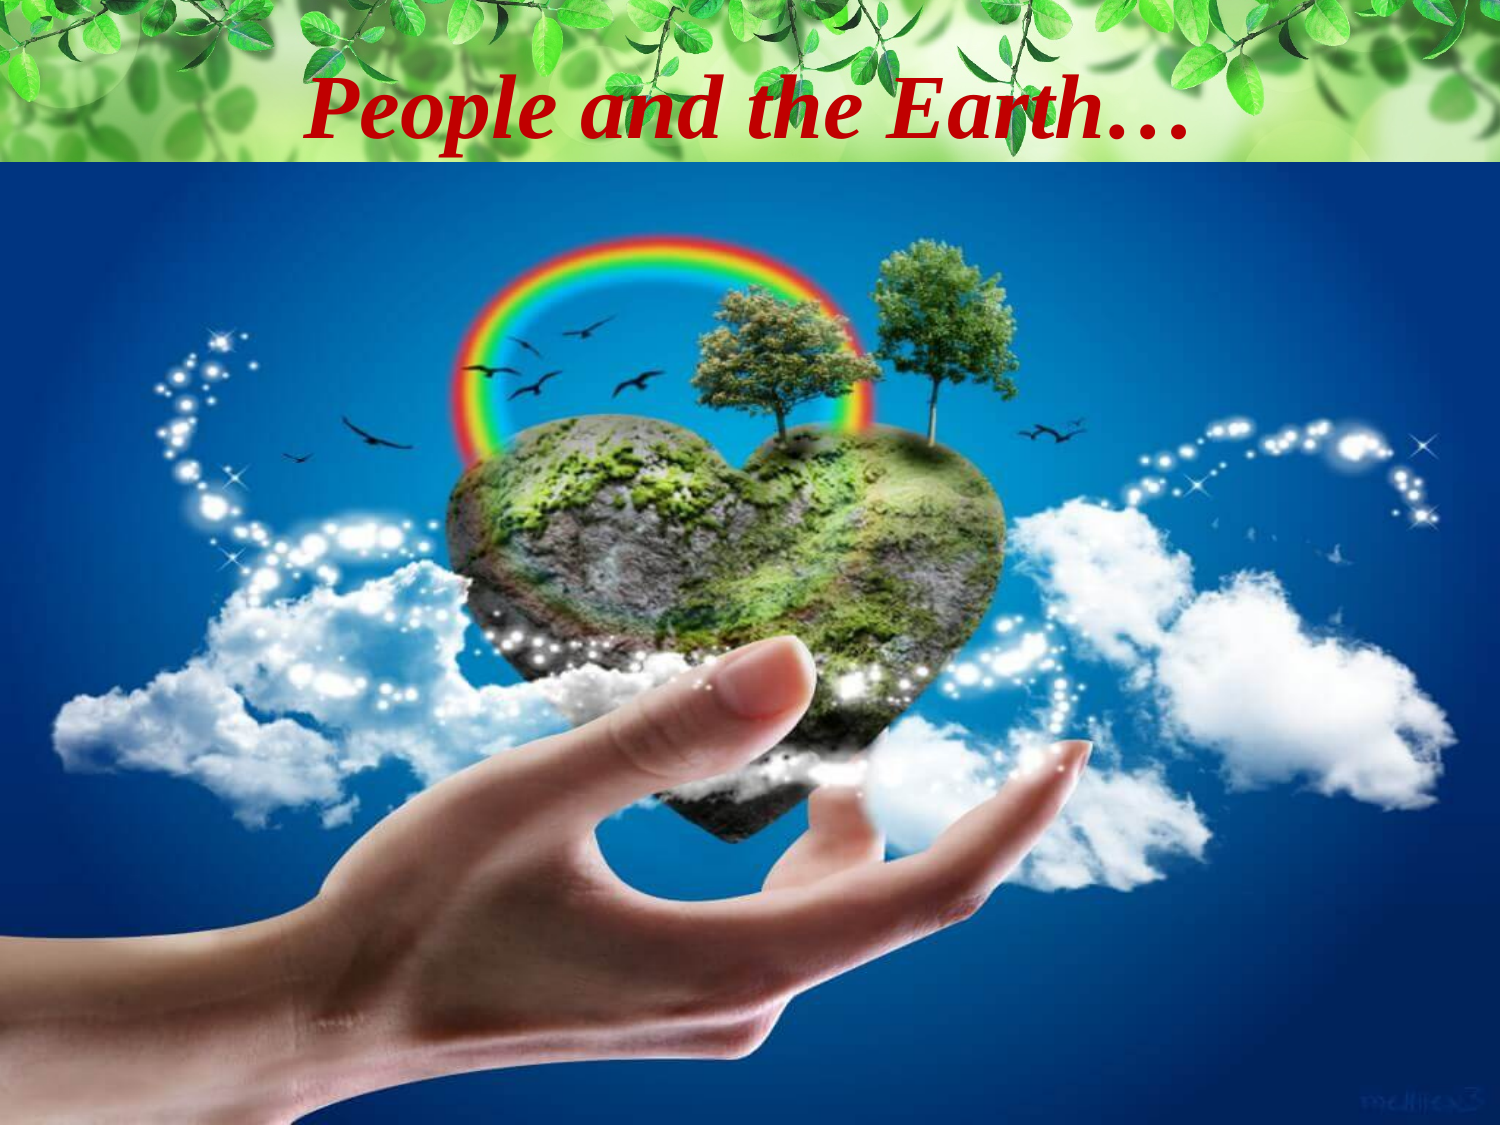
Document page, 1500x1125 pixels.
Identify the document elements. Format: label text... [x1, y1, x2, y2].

picture [0, 0, 1500, 1125]
title People and the Earth… [105, 26, 1397, 162]
